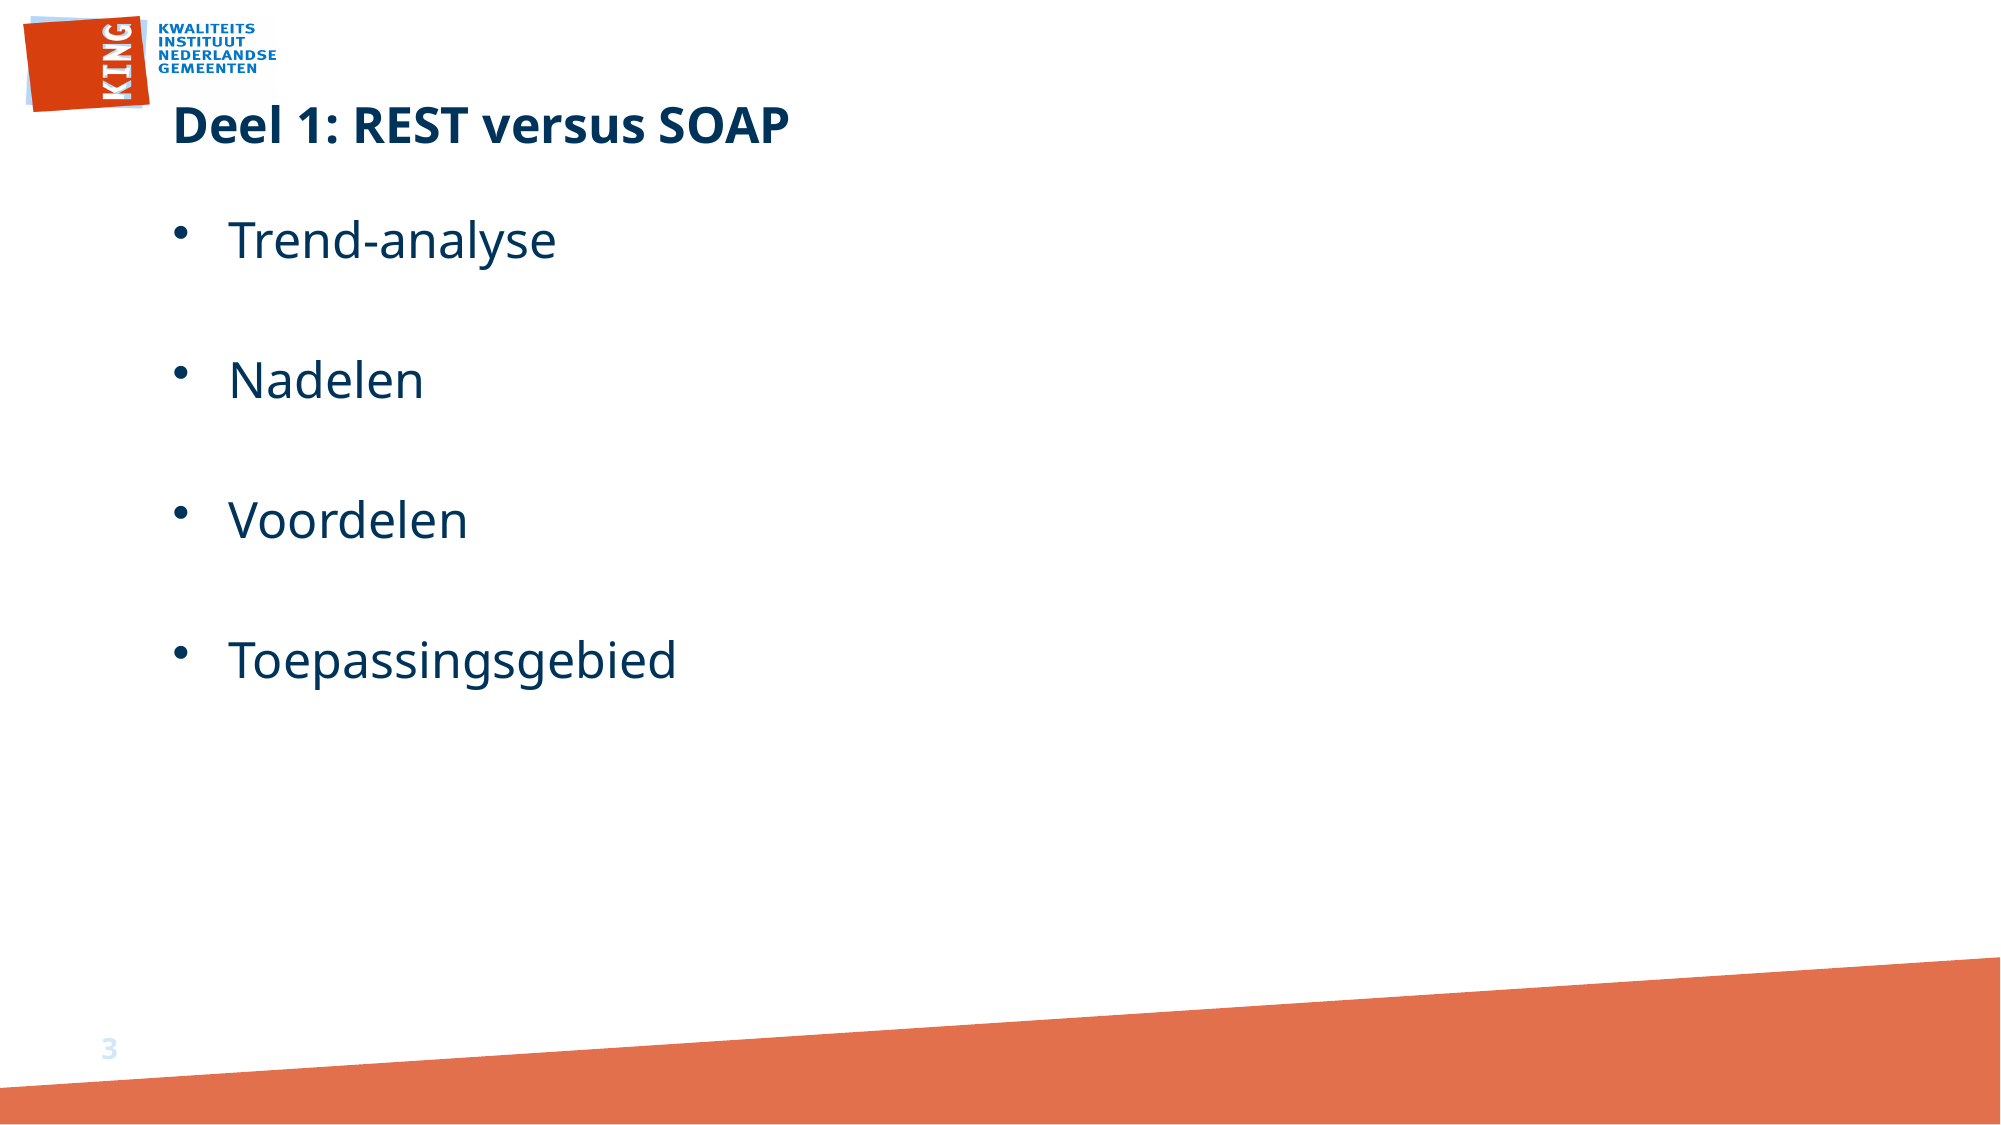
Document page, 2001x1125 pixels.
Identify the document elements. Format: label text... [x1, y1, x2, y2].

slide_number 3 [86, 1023, 229, 1071]
picture [23, 16, 276, 112]
list Trend-analyse Nadelen Voordelen Toepassingsgebied [157, 201, 1843, 958]
title Deel 1: REST versus SOAP [157, 88, 1843, 201]
